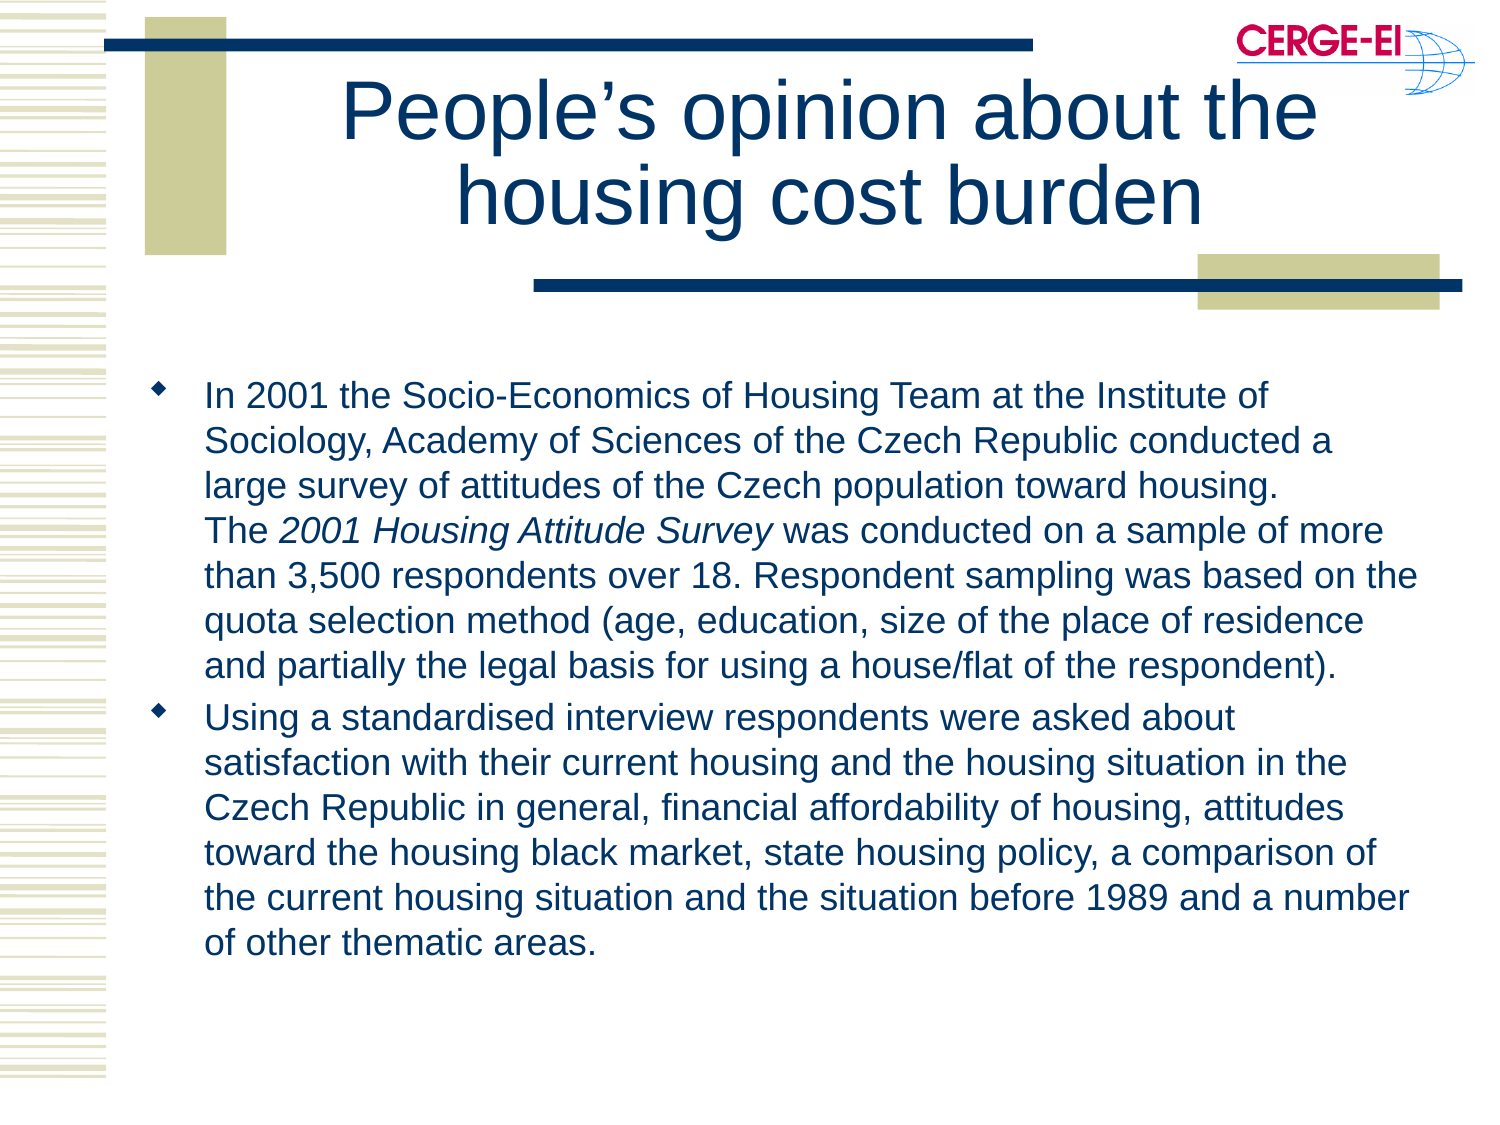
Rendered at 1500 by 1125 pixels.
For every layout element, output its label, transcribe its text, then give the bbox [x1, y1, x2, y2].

picture [1237, 24, 1475, 95]
title People’s opinion about the housing cost burden [224, 74, 1436, 238]
list In 2001 the Socio-Economics of Housing Team at the Institute of Sociology, Academy of Sciences of the Czech Republic conducted a large survey of attitudes of the Czech population toward housing. The 2001 Housing Attitude Survey was conducted on a sample of more than 3,500 respondents over 18. Respondent sampling was based on the quota selection method (age, education, size of the place of residence and partially the legal basis for using a house/flat of the respondent). Using a standardised interview respondents were asked about satisfaction with their current housing and the housing situation in the Czech Republic in general, financial affordability of housing, attitudes toward the housing black market, state housing policy, a comparison of the current housing situation and the situation before 1989 and a number of other thematic areas. [132, 363, 1439, 1001]
